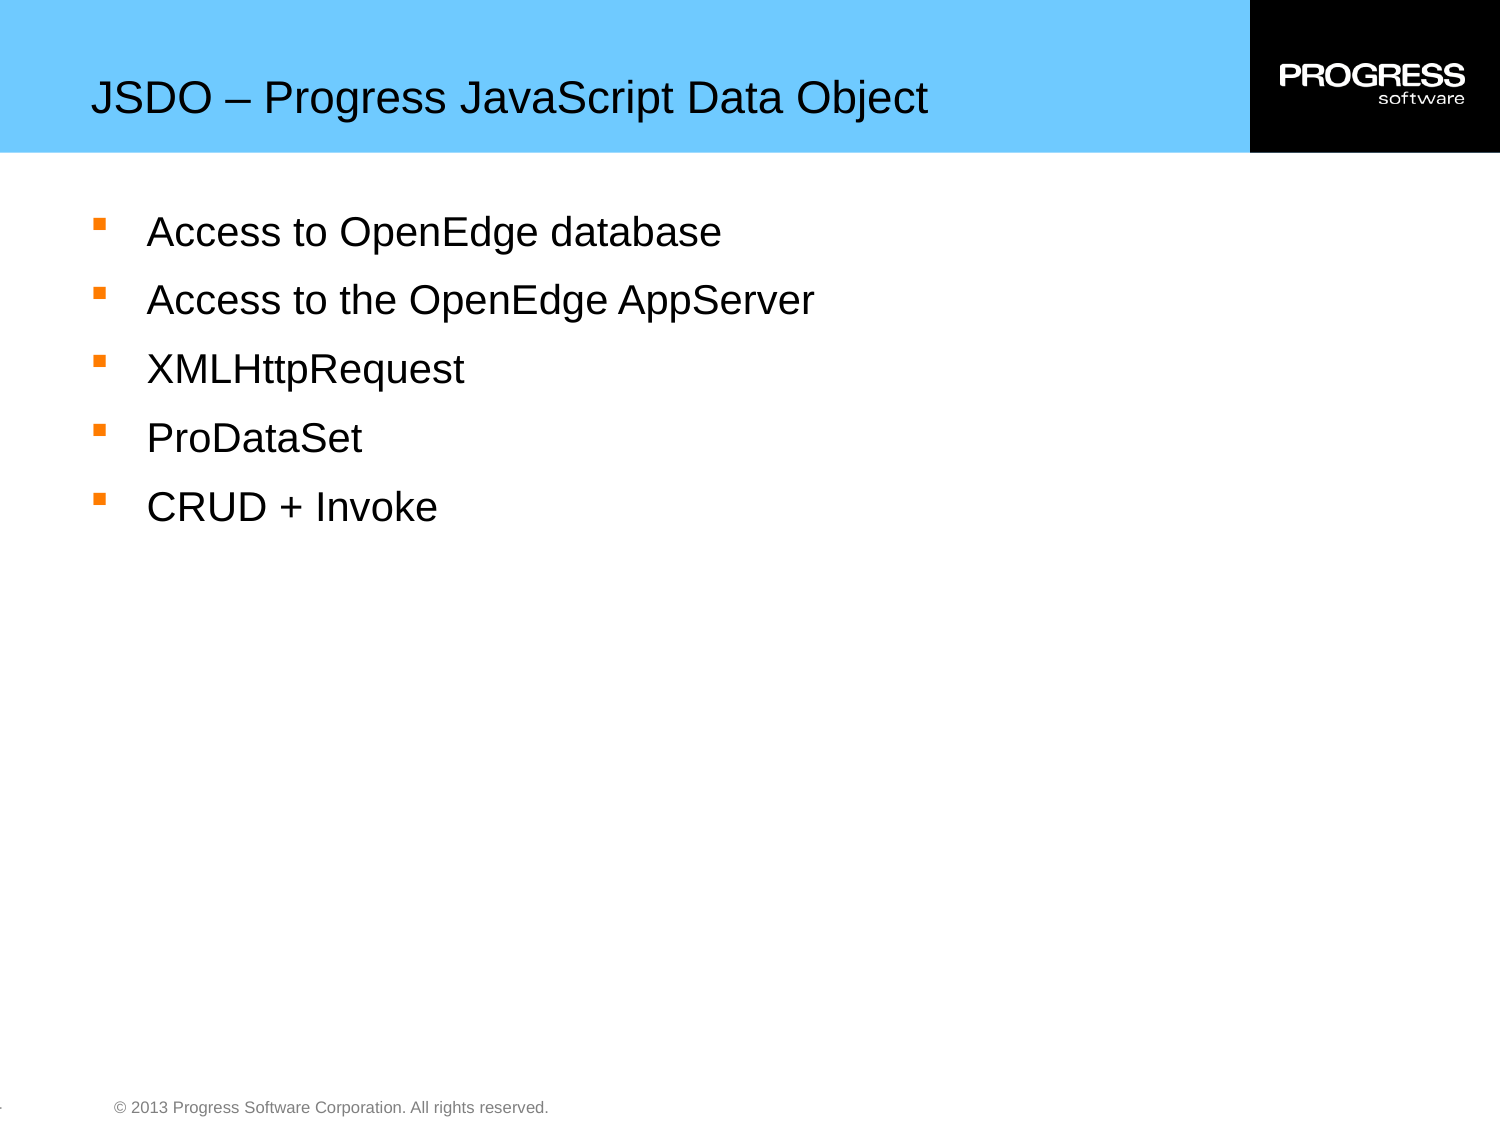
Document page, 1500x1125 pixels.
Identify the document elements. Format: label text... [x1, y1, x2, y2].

picture [1280, 63, 1465, 104]
list Access to OpenEdge database Access to the OpenEdge AppServer XMLHttpRequest ProDataSet CRUD + Invoke [75, 196, 1351, 1068]
title JSDO – Progress JavaScript Data Object [75, 64, 1201, 132]
